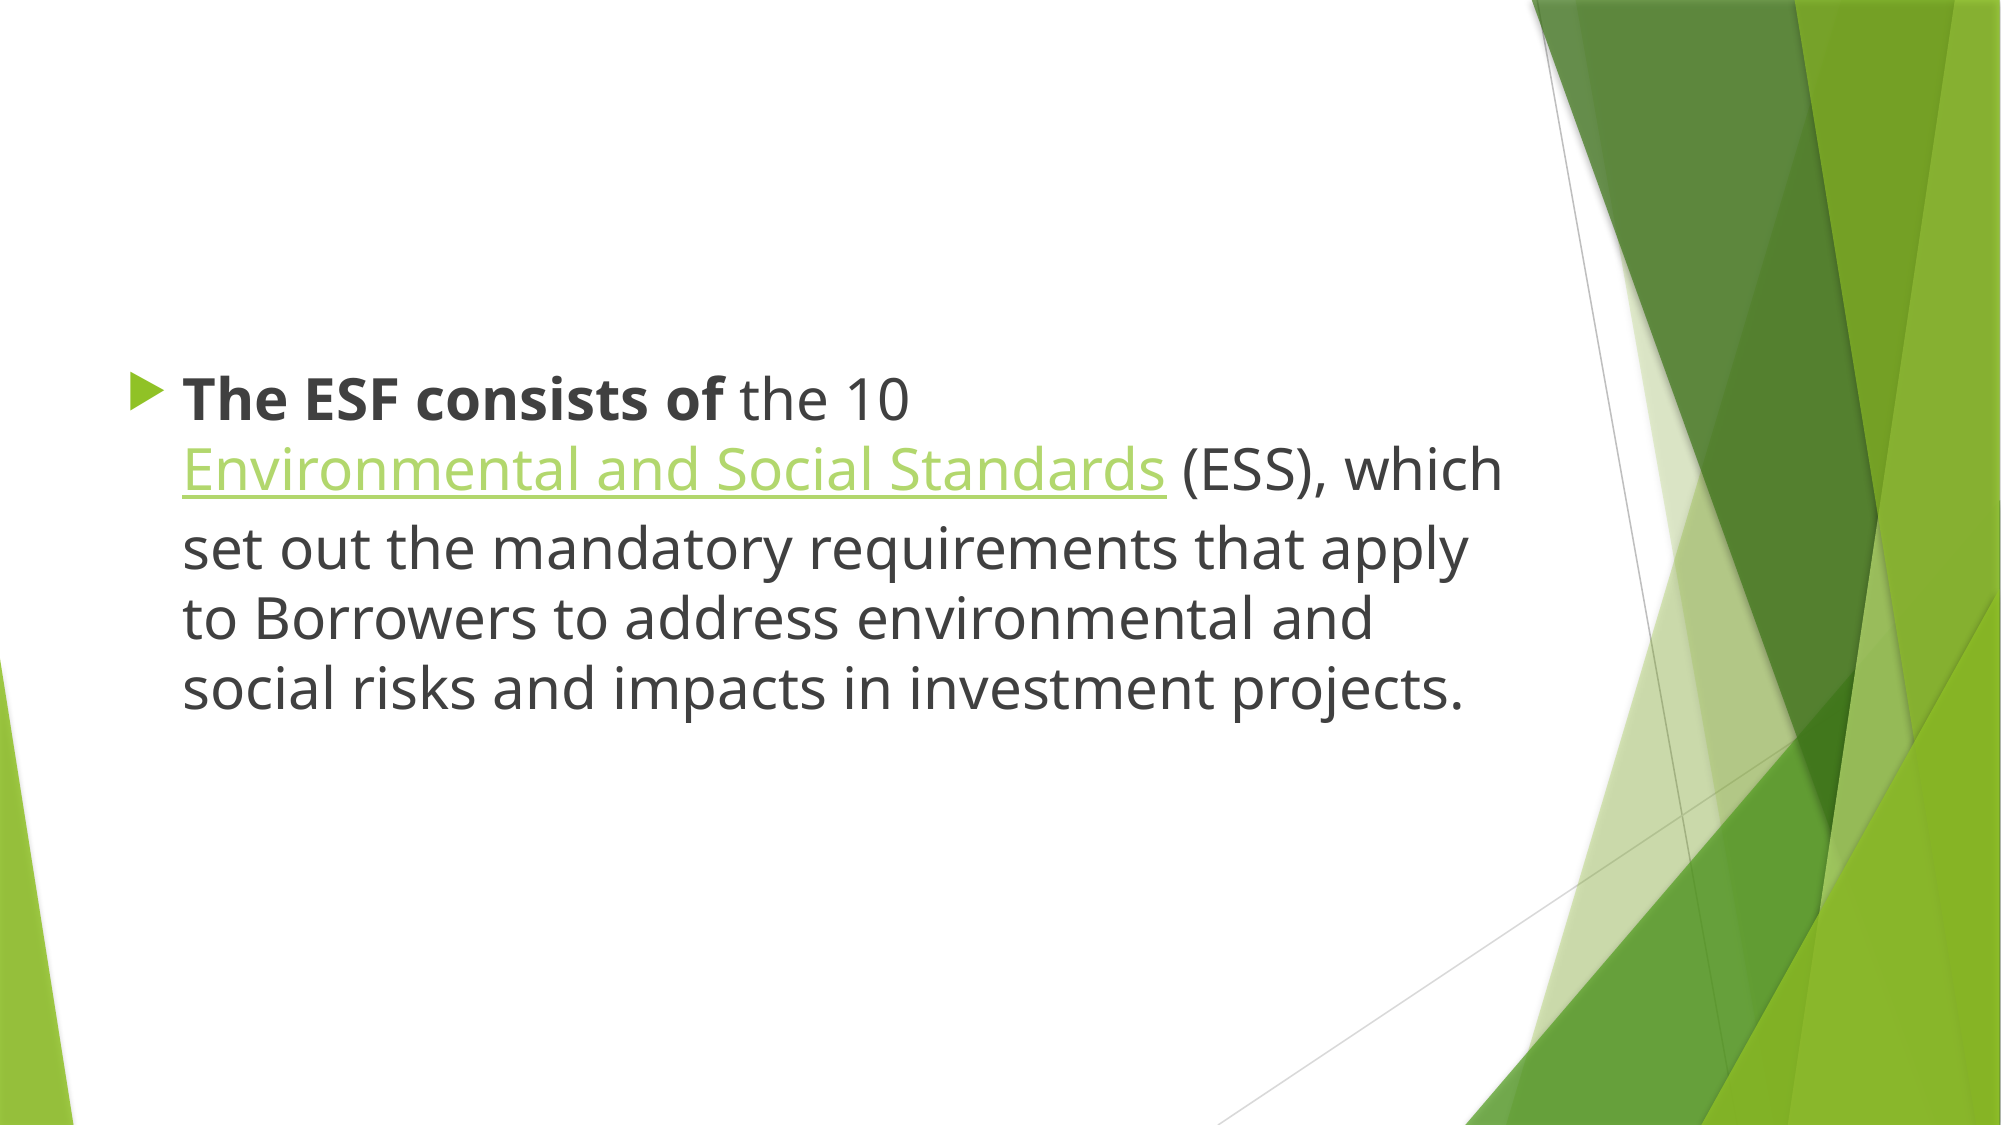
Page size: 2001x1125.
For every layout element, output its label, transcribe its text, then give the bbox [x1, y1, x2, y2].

list The ESF consists of the 10 Environmental and Social Standards (ESS), which set out the mandatory requirements that apply to Borrowers to address environmental and social risks and impacts in investment projects. [111, 354, 1522, 992]
